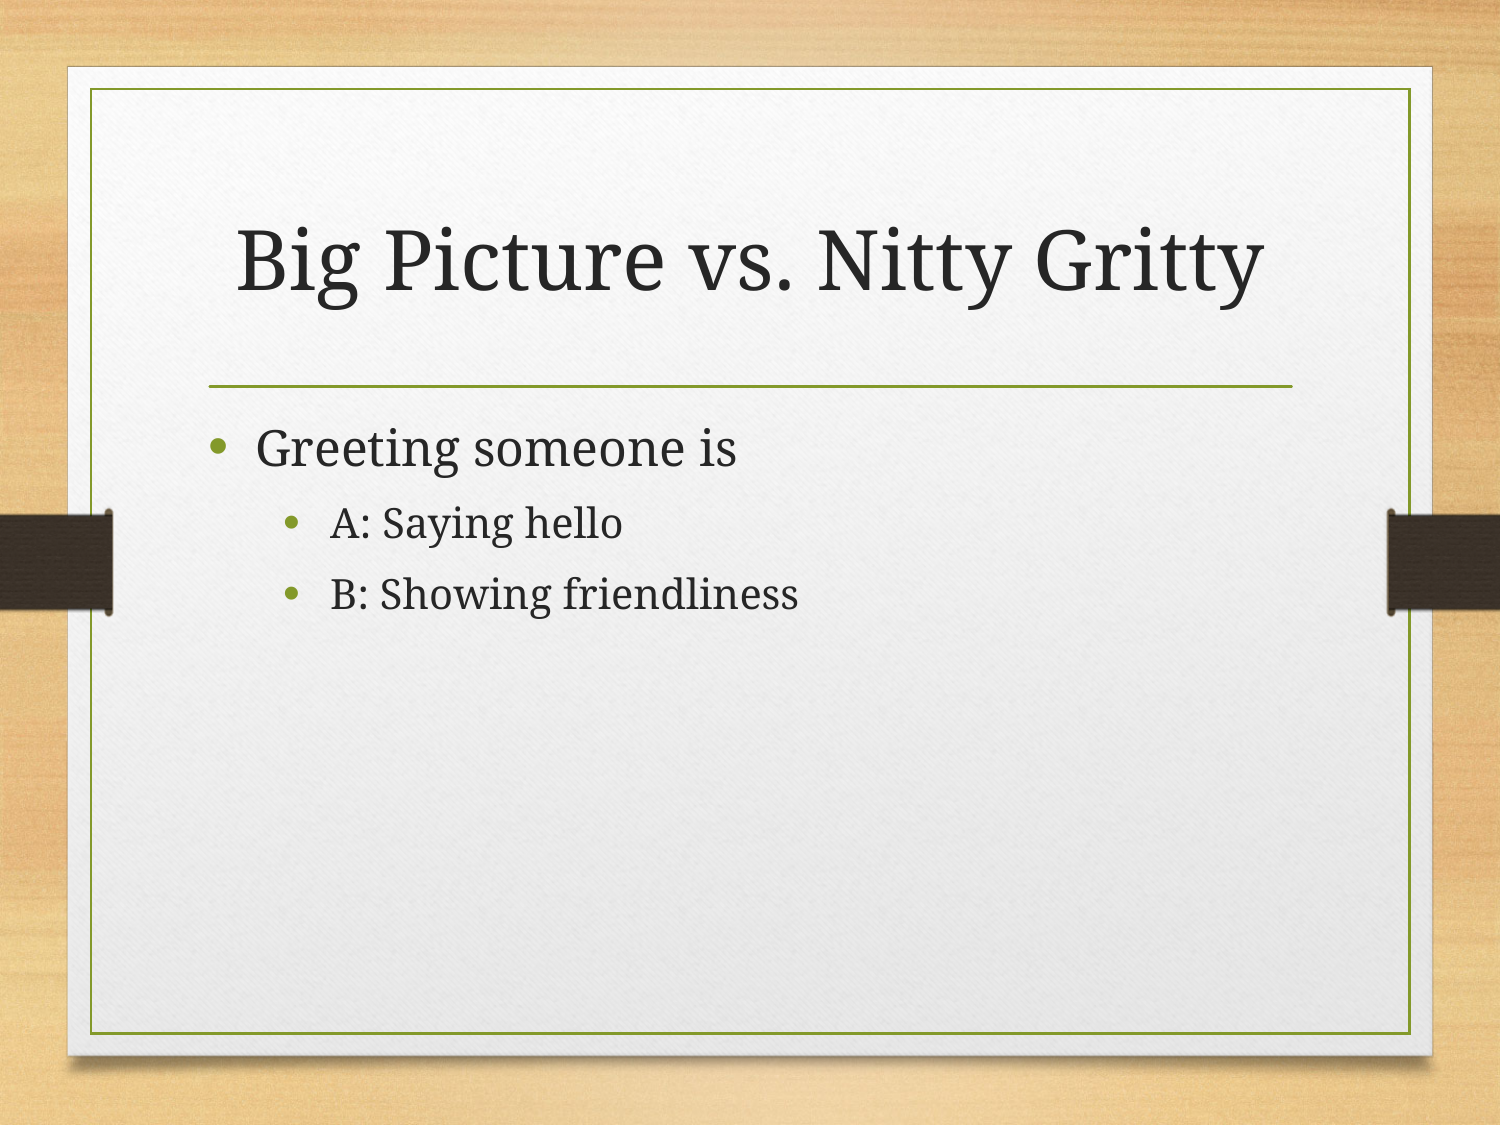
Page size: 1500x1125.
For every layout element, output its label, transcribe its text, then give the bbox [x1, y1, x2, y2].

picture [0, 0, 1500, 1125]
list Greeting someone is A: Saying hello B: Showing friendliness [193, 408, 1309, 974]
title Big Picture vs. Nitty Gritty [193, 150, 1309, 365]
